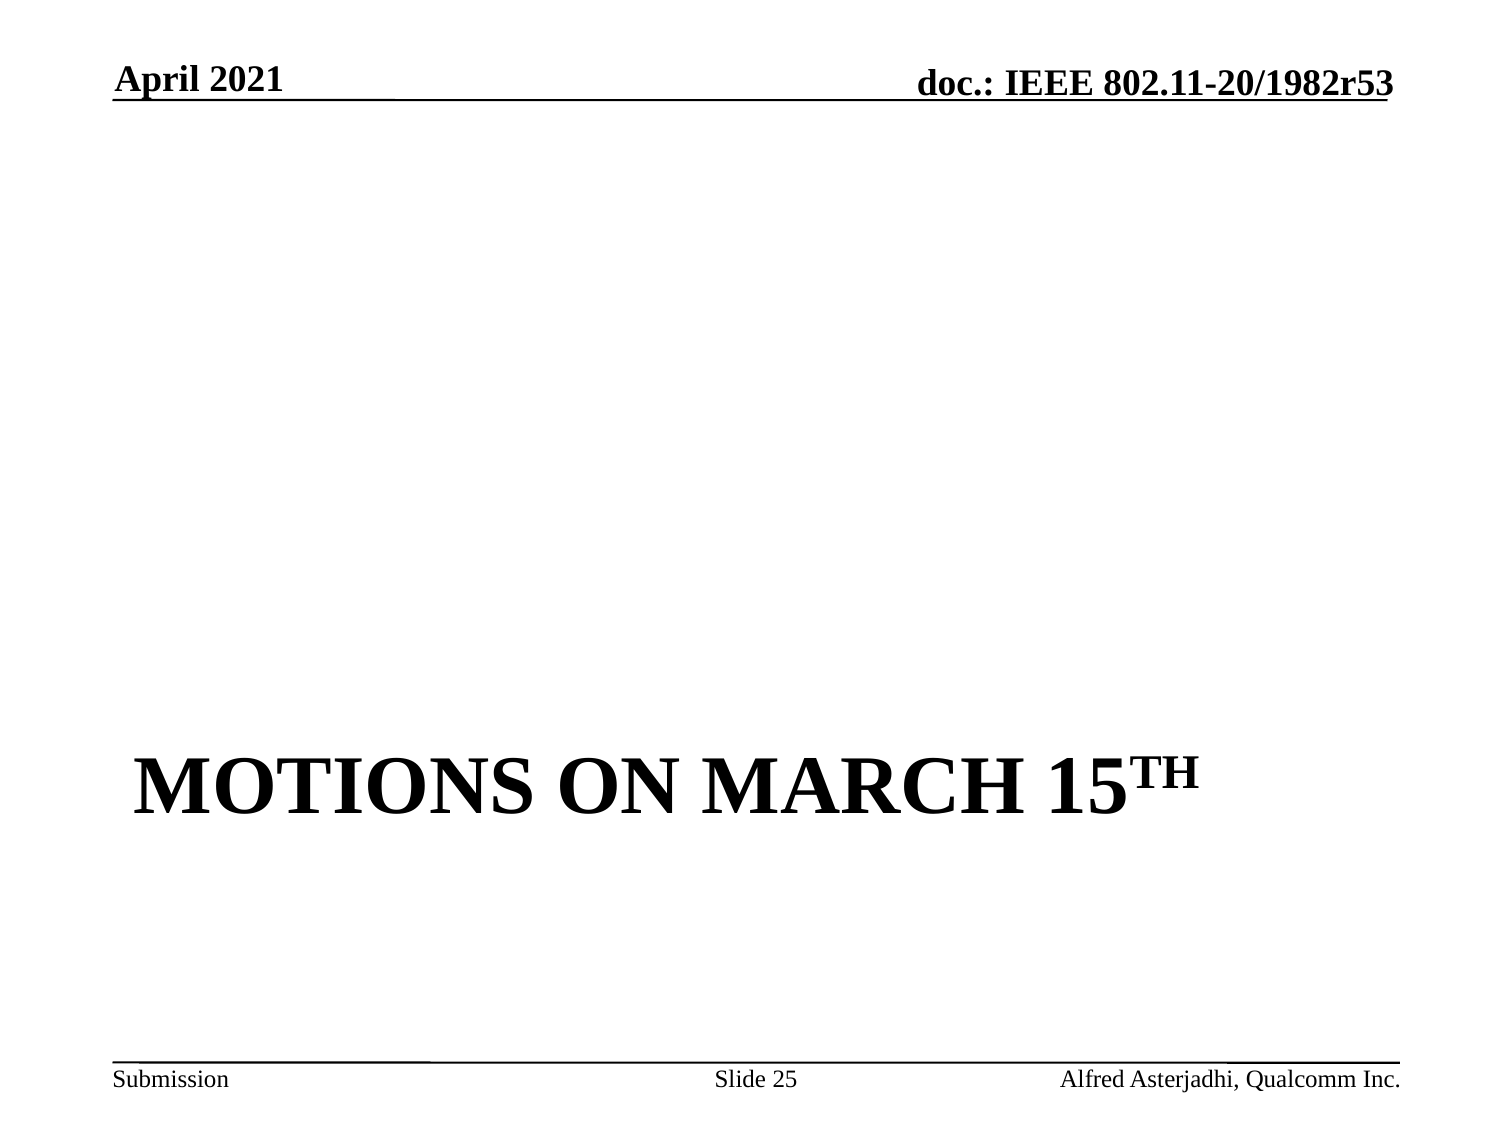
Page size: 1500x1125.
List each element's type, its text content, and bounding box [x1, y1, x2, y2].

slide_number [114, 54, 423, 100]
title Motions on MARCH 15th [118, 722, 1394, 947]
footer Alfred Asterjadhi, Qualcomm Inc. [878, 1061, 1402, 1093]
slide_number Slide 25 [712, 1061, 800, 1123]
